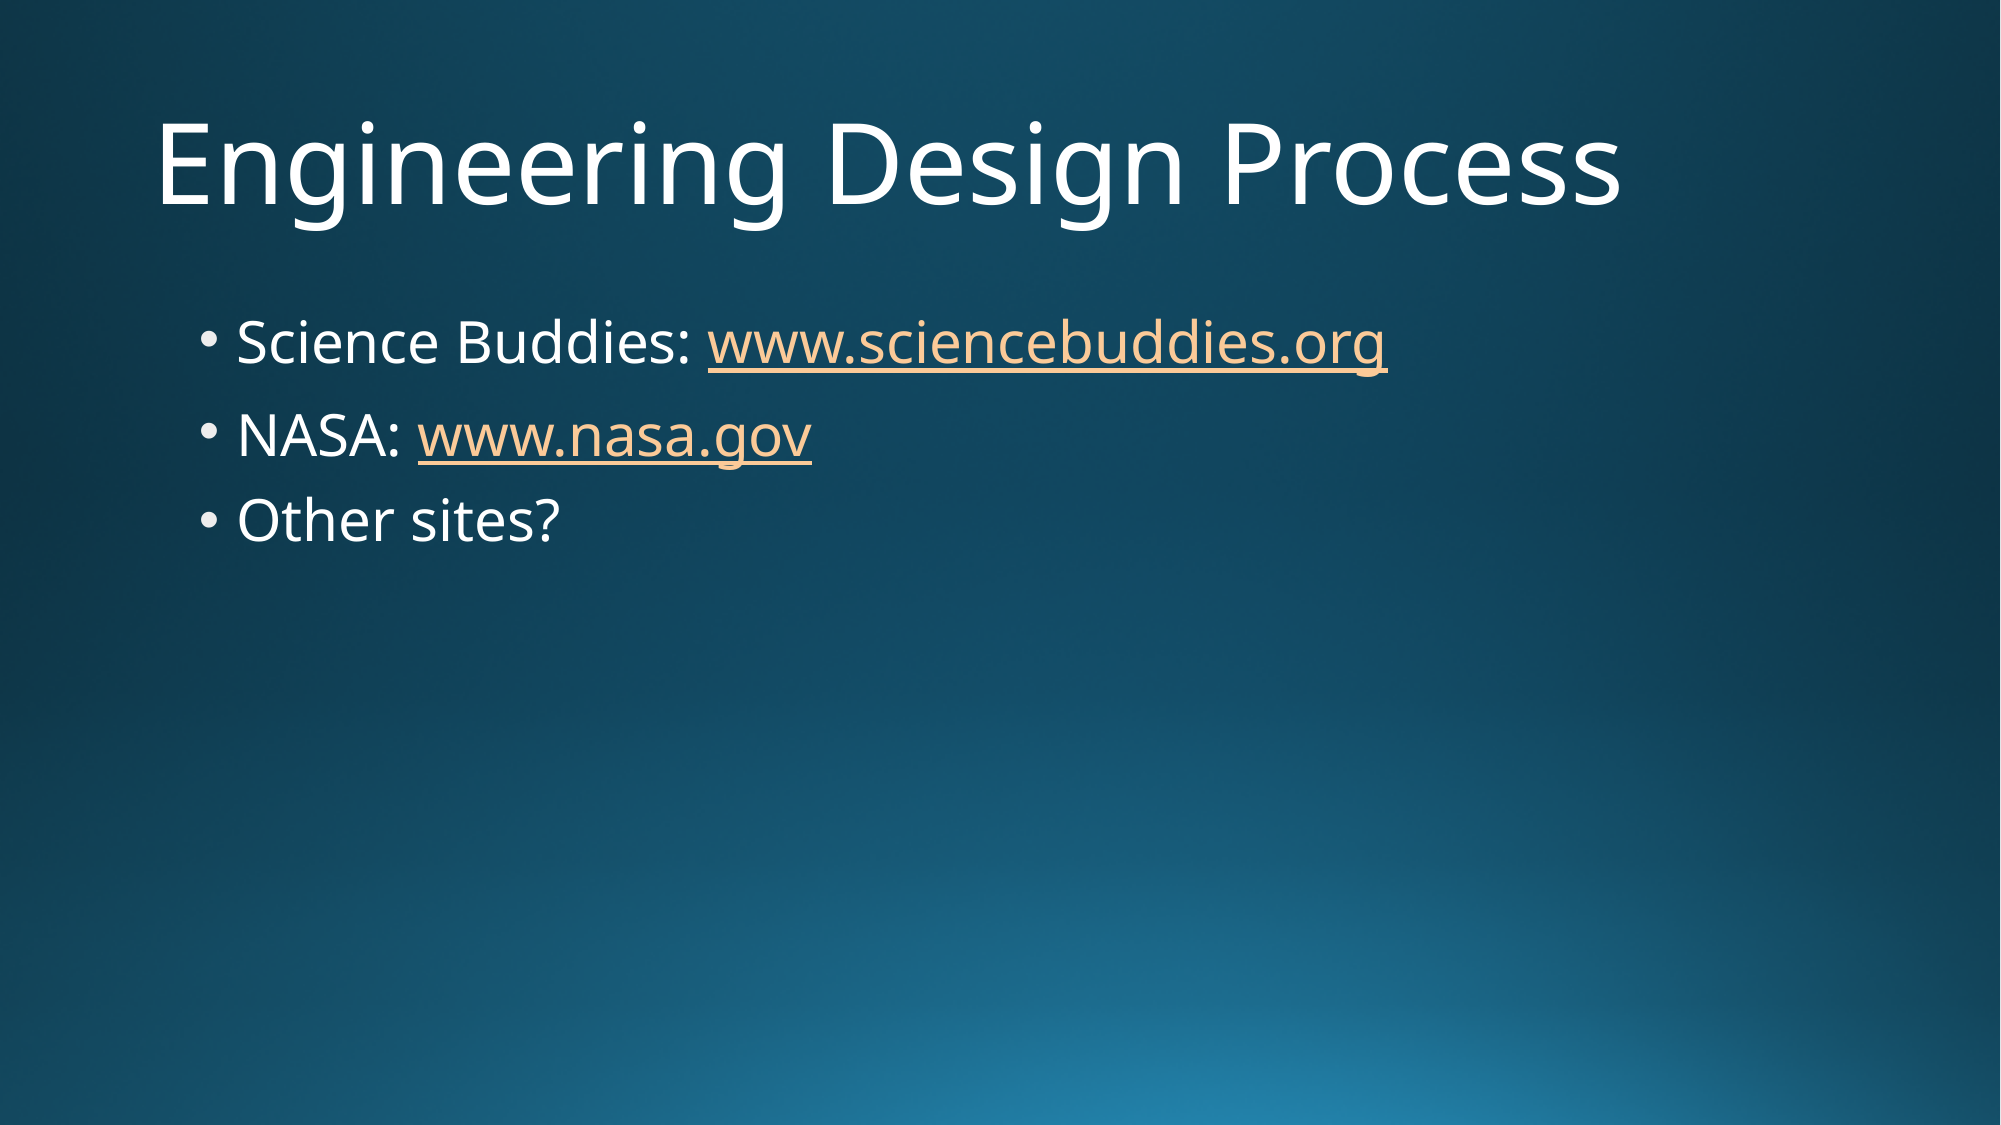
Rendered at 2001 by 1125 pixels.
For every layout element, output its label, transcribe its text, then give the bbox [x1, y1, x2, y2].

picture [0, 0, 2001, 1125]
list Science Buddies: www.sciencebuddies.org NASA: www.nasa.gov Other sites? [183, 299, 1863, 1014]
title Engineering Design Process [137, 59, 1863, 278]
